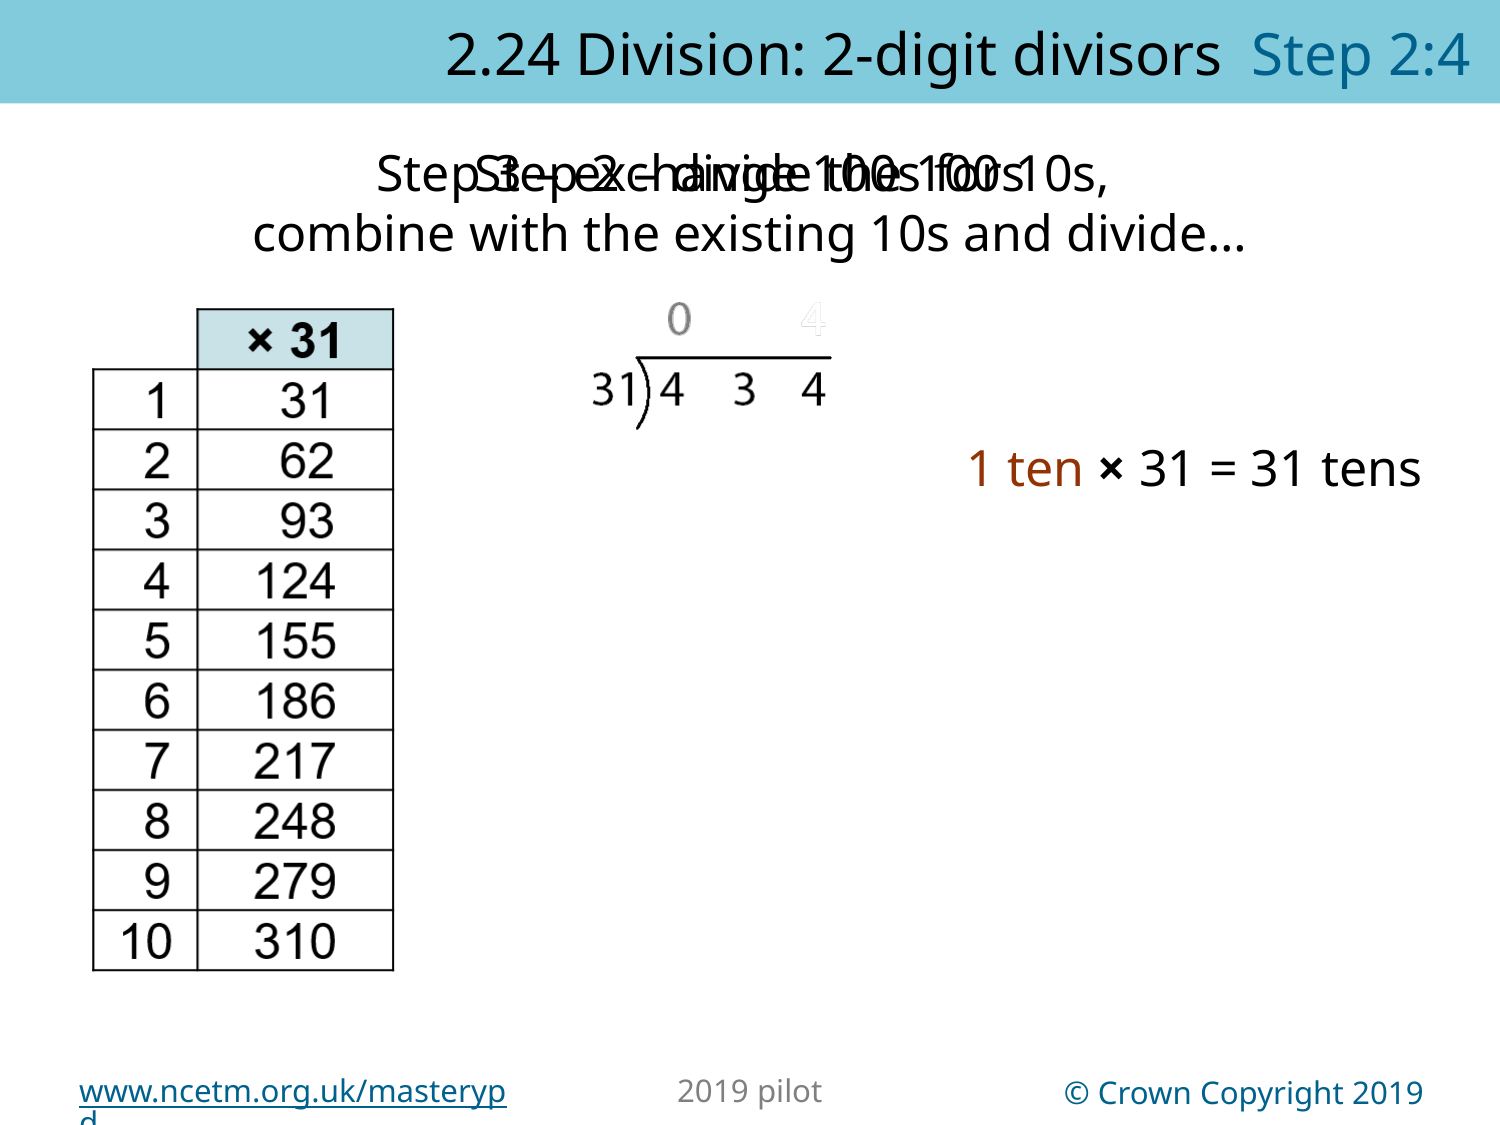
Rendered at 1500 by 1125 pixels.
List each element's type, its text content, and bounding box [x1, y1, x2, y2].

text_box 1 ten × 31 = 31 tens [951, 429, 1437, 504]
picture [587, 292, 847, 499]
list 2.24 Division: 2-digit divisors Step 2:4 [0, 0, 1500, 104]
text_box Step 3 – exchange 100s for 10s, combine with the existing 10s and divide… [17, 209, 1483, 269]
text_box Step 2 – divide the 100s [17, 133, 1483, 209]
picture [91, 292, 396, 1001]
